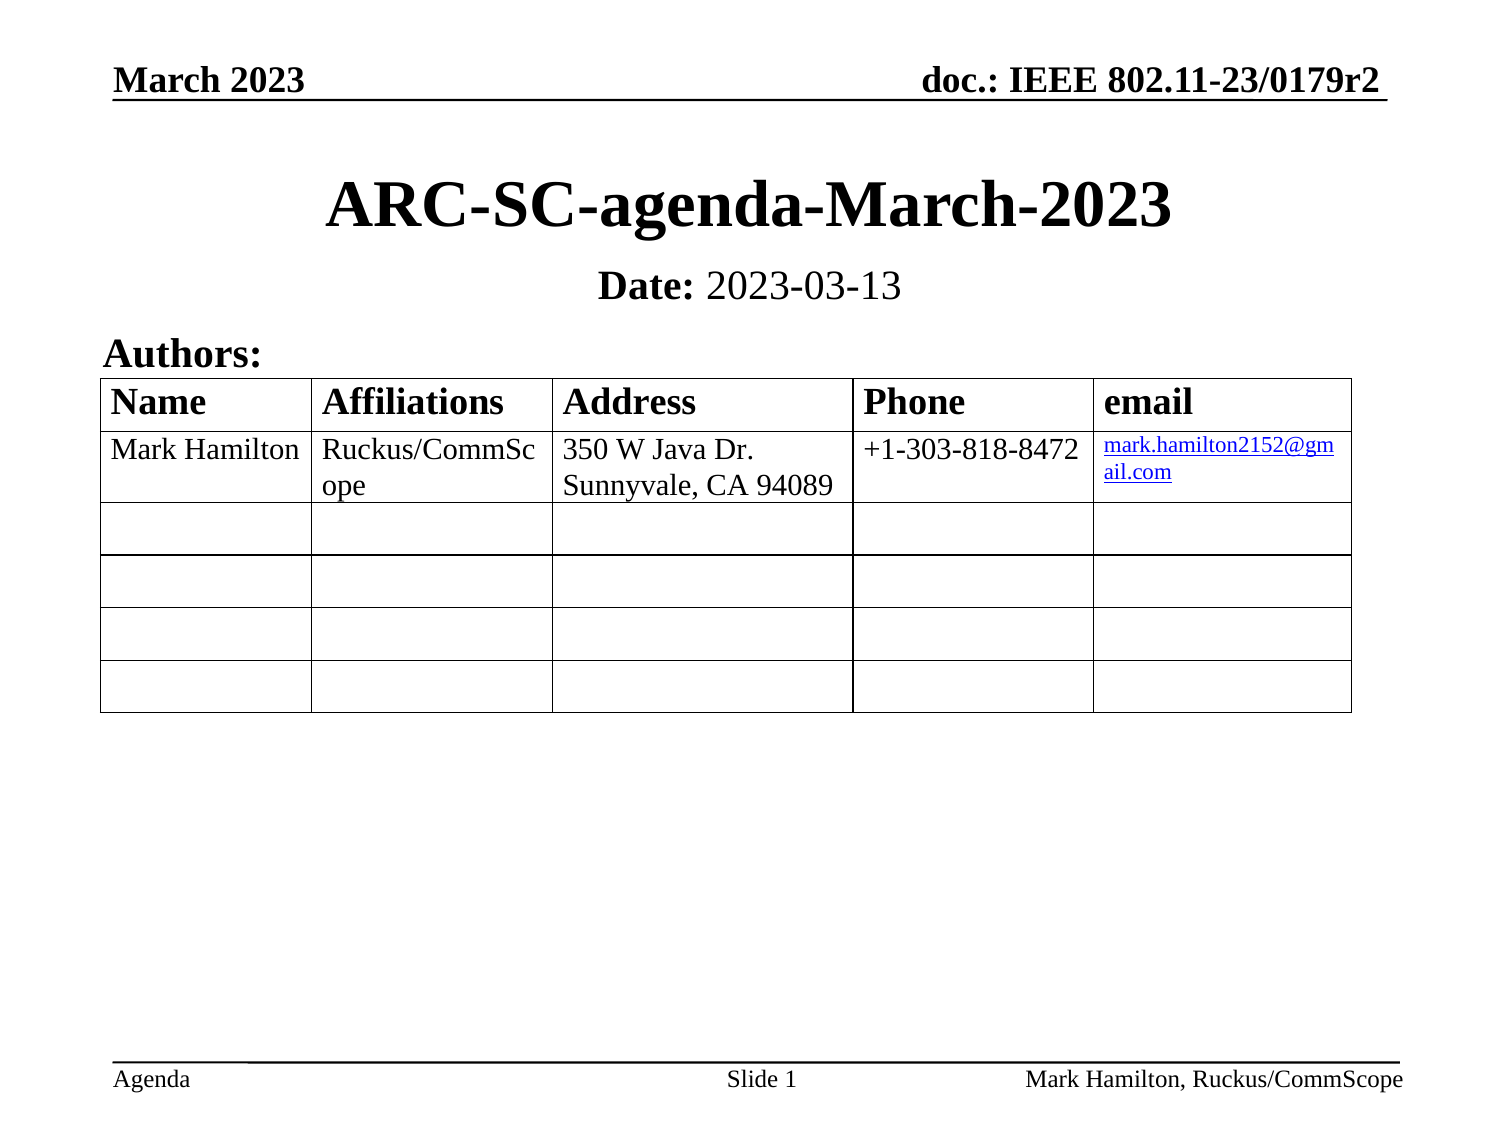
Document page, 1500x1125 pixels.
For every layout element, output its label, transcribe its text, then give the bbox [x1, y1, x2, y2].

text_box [85, 377, 1383, 851]
title ARC-SC-agenda-March-2023 [112, 112, 1388, 249]
text_box Authors: [87, 318, 325, 376]
list Date: 2023-03-13 [112, 249, 1388, 313]
